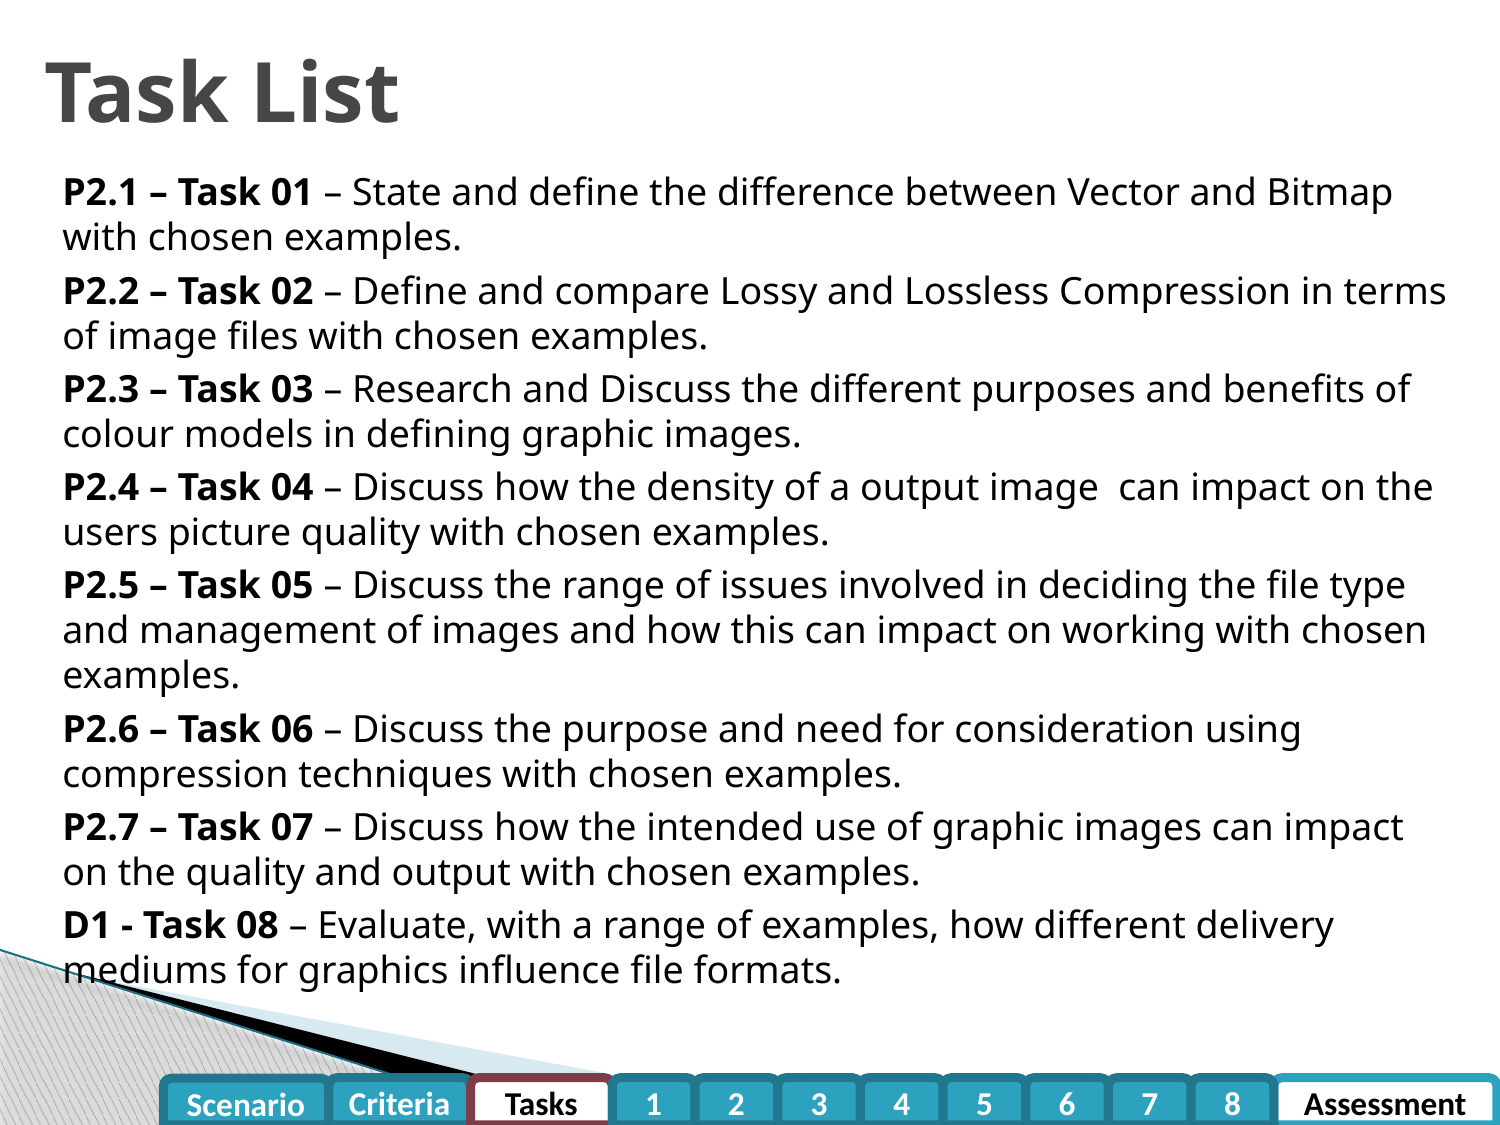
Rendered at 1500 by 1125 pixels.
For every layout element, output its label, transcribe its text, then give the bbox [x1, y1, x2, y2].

text_box 1 [607, 1073, 695, 1125]
text_box Tasks [466, 1073, 612, 1125]
text_box 7 [1103, 1073, 1191, 1125]
text_box 8 [1186, 1073, 1279, 1125]
text_box 2 [690, 1073, 778, 1125]
list P2.1 – Task 01 – State and define the difference between Vector and Bitmap with chosen examples. P2.2 – Task 02 – Define and compare Lossy and Lossless Compression in terms of image files with chosen examples. P2.3 – Task 03 – Research and Discuss the different purposes and benefits of colour models in defining graphic images. P2.4 – Task 04 – Discuss how the density of a output image can impact on the users picture quality with chosen examples. P2.5 – Task 05 – Discuss the range of issues involved in deciding the file type and management of images and how this can impact on working with chosen examples. P2.6 – Task 06 – Discuss the purpose and need for consideration using compression techniques with chosen examples. P2.7 – Task 07 – Discuss how the intended use of graphic images can impact on the quality and output with chosen examples. D1 - Task 08 – Evaluate, with a range of examples, how different delivery mediums for graphics influence file formats. [29, 160, 1471, 1047]
text_box Assessment [1274, 1073, 1500, 1125]
text_box 4 [855, 1073, 943, 1125]
text_box 5 [938, 1073, 1026, 1125]
text_box 3 [773, 1073, 860, 1125]
text_box Scenario [158, 1073, 328, 1125]
title Task List [29, 30, 1447, 147]
text_box 6 [1021, 1073, 1108, 1125]
text_box Criteria [324, 1073, 470, 1125]
